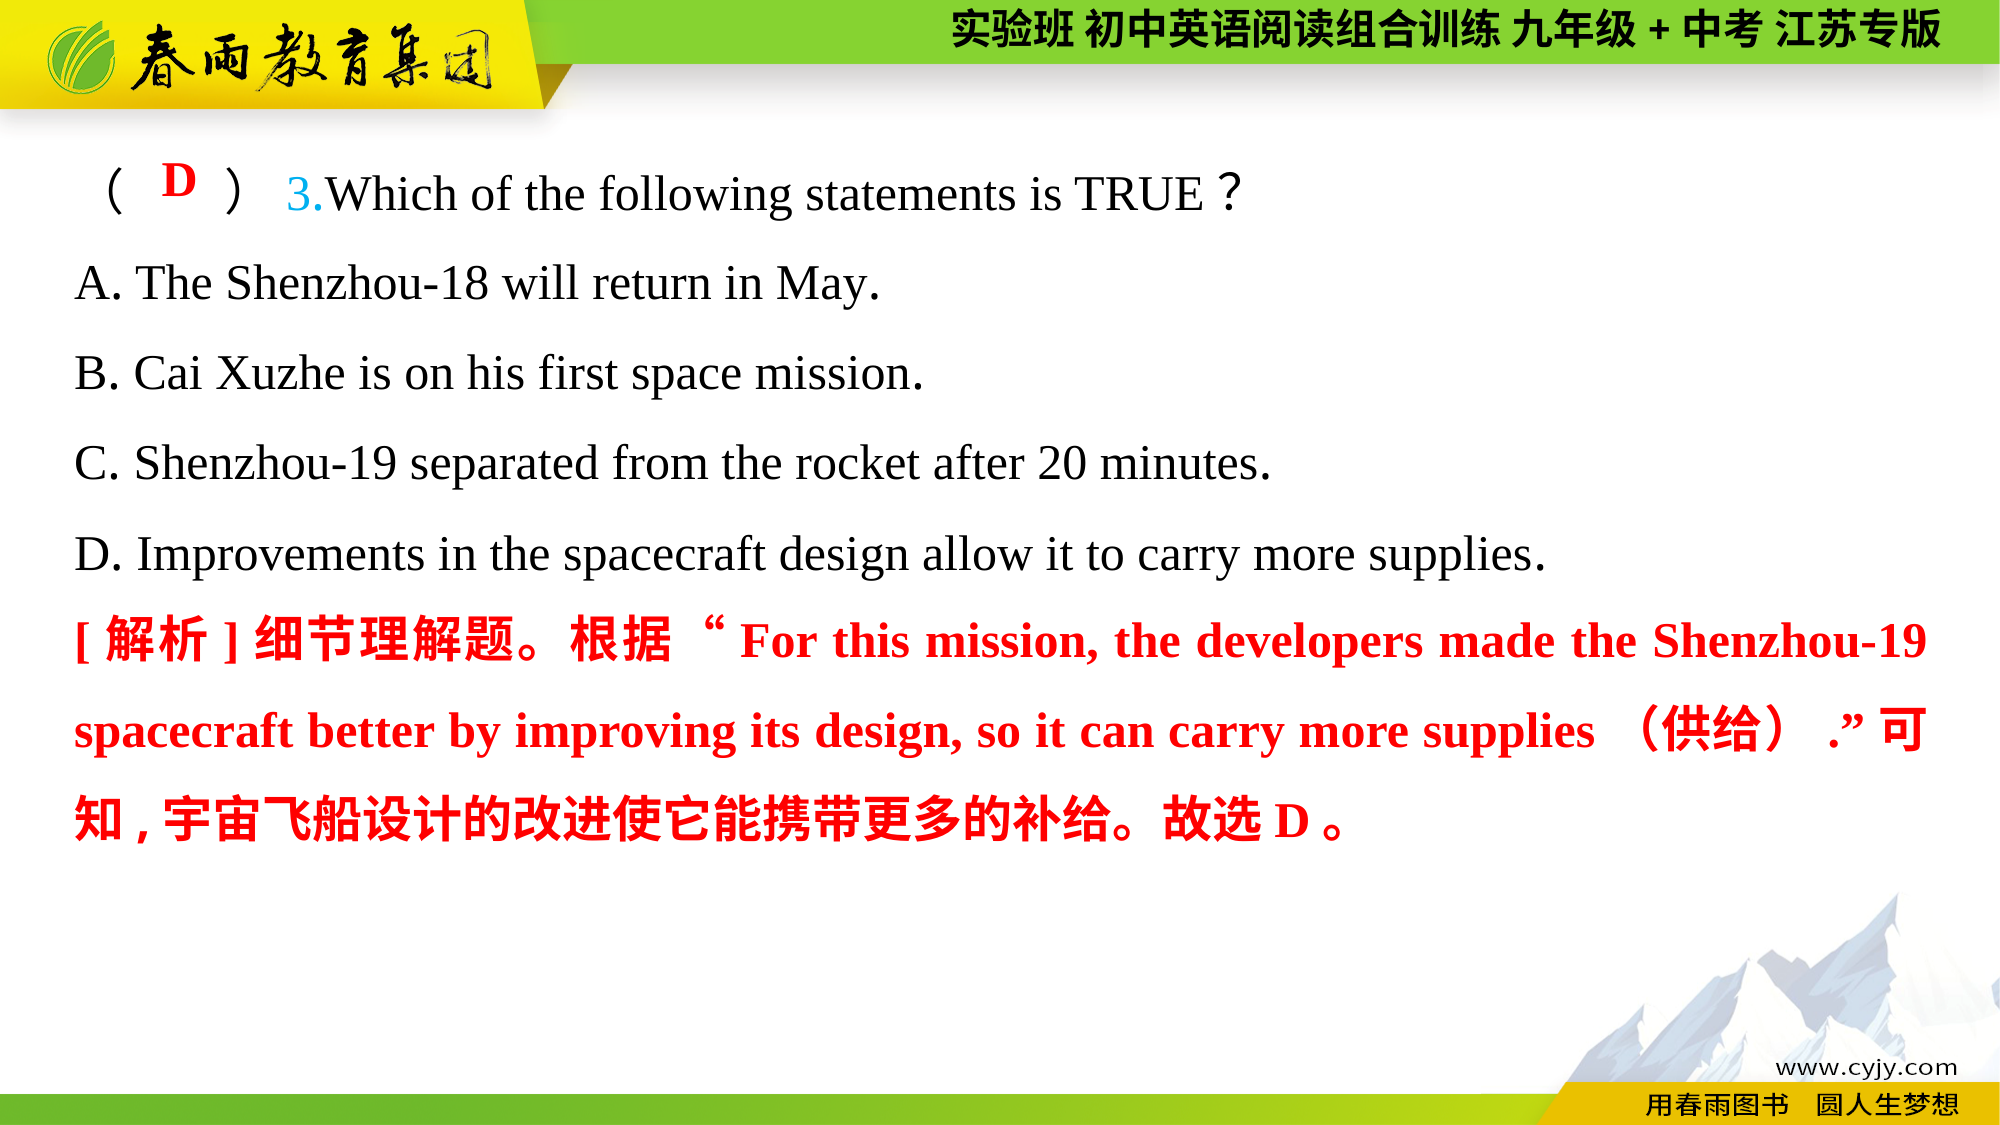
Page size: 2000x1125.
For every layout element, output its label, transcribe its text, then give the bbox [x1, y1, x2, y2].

text_box D [146, 138, 213, 214]
text_box [解析]细节理解题。根据“For this mission, the developers made the Shenzhou-19 spacecraft better by improving its design, so it can carry more supplies（供给）.”可知,宇宙飞船设计的改进使它能携带更多的补给。故选D。 [59, 569, 1944, 855]
picture [0, 0, 2000, 1125]
list （ ）3.Which of the following statements is TRUE？ A. The Shenzhou-18 will return in May. B. Cai Xuzhe is on his first space mission. C. Shenzhou-19 separated from the rocket after 20 minutes. D. Improvements in the spacecraft design allow it to carry more supplies. [59, 122, 1944, 569]
